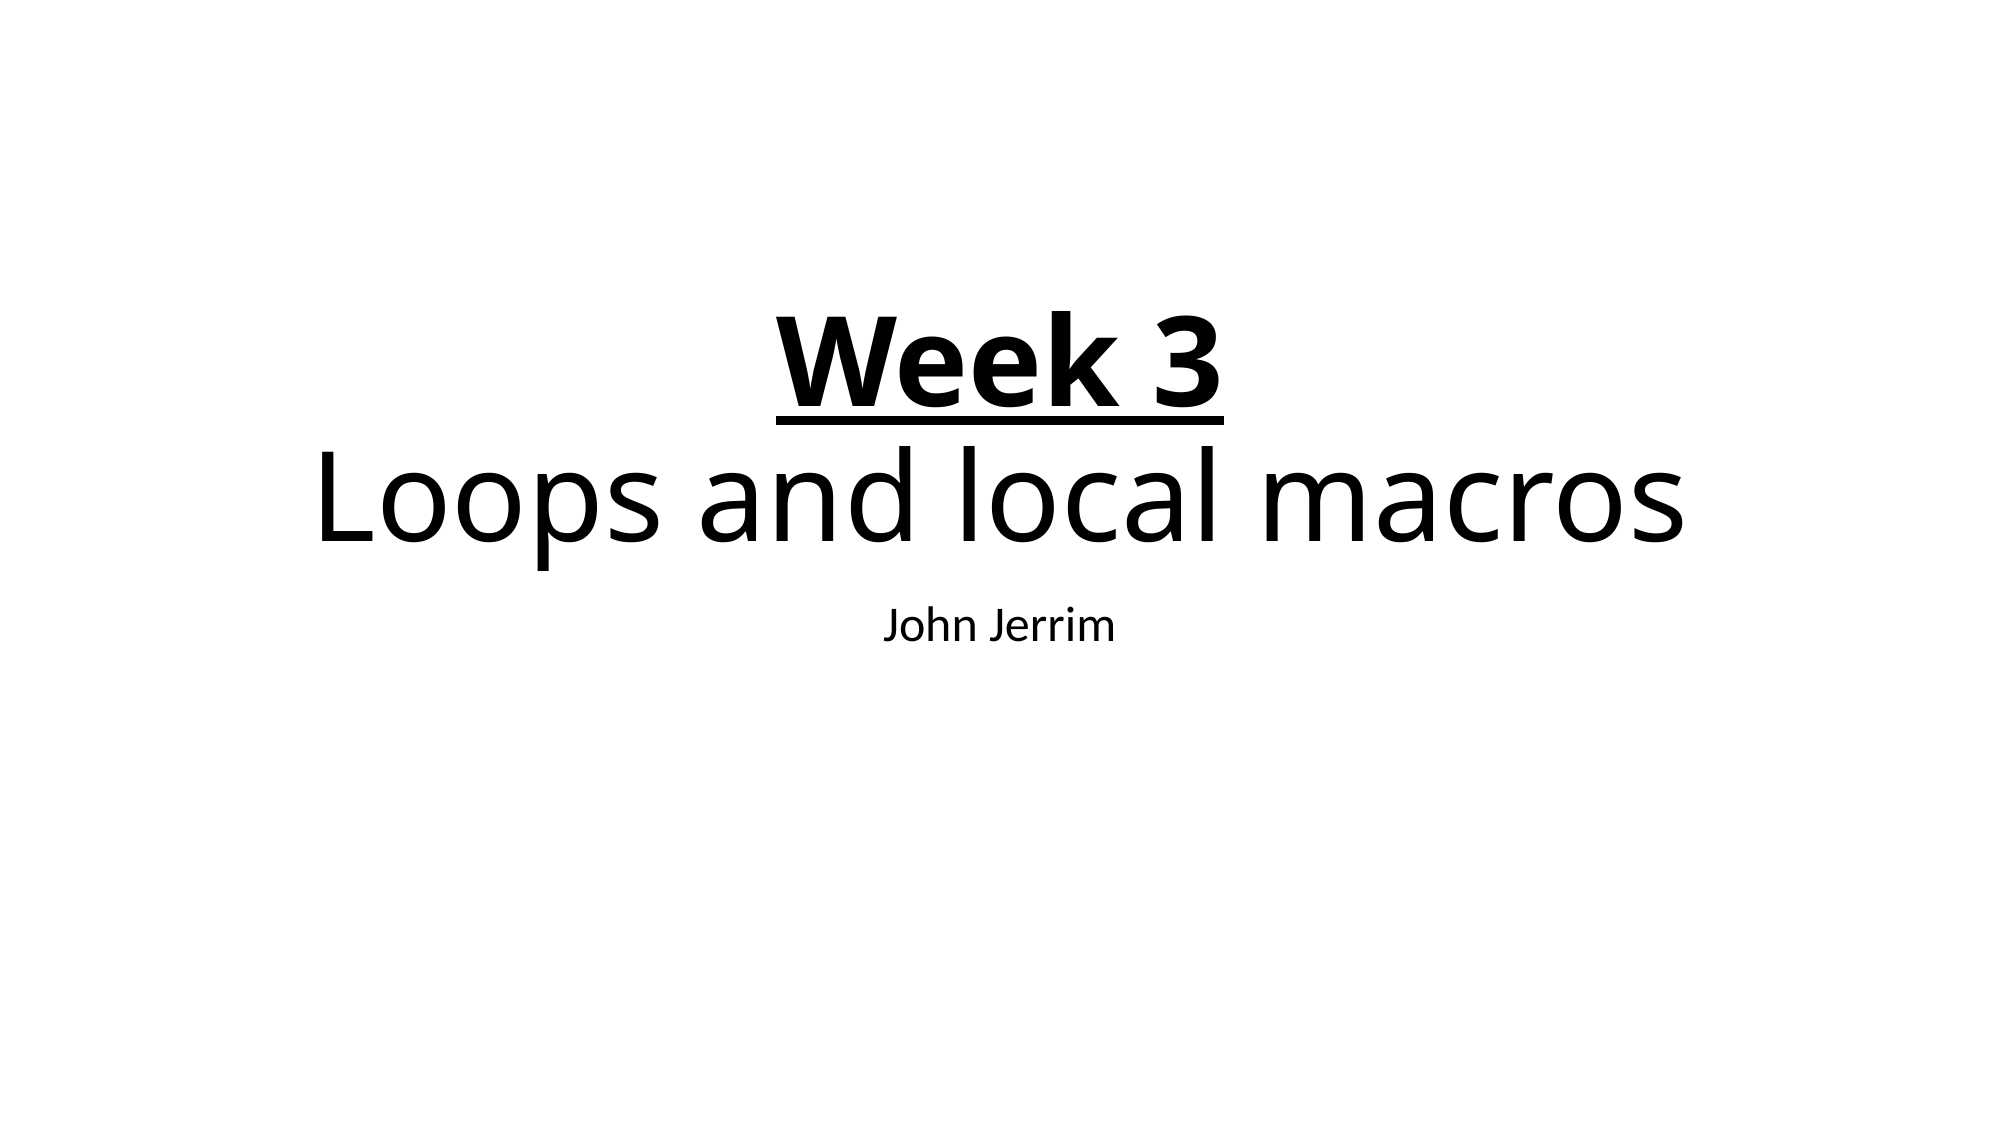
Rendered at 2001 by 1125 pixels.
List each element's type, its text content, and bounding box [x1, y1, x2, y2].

title Week 3 Loops and local macros [249, 184, 1750, 576]
subtitle John Jerrim [249, 590, 1750, 863]
